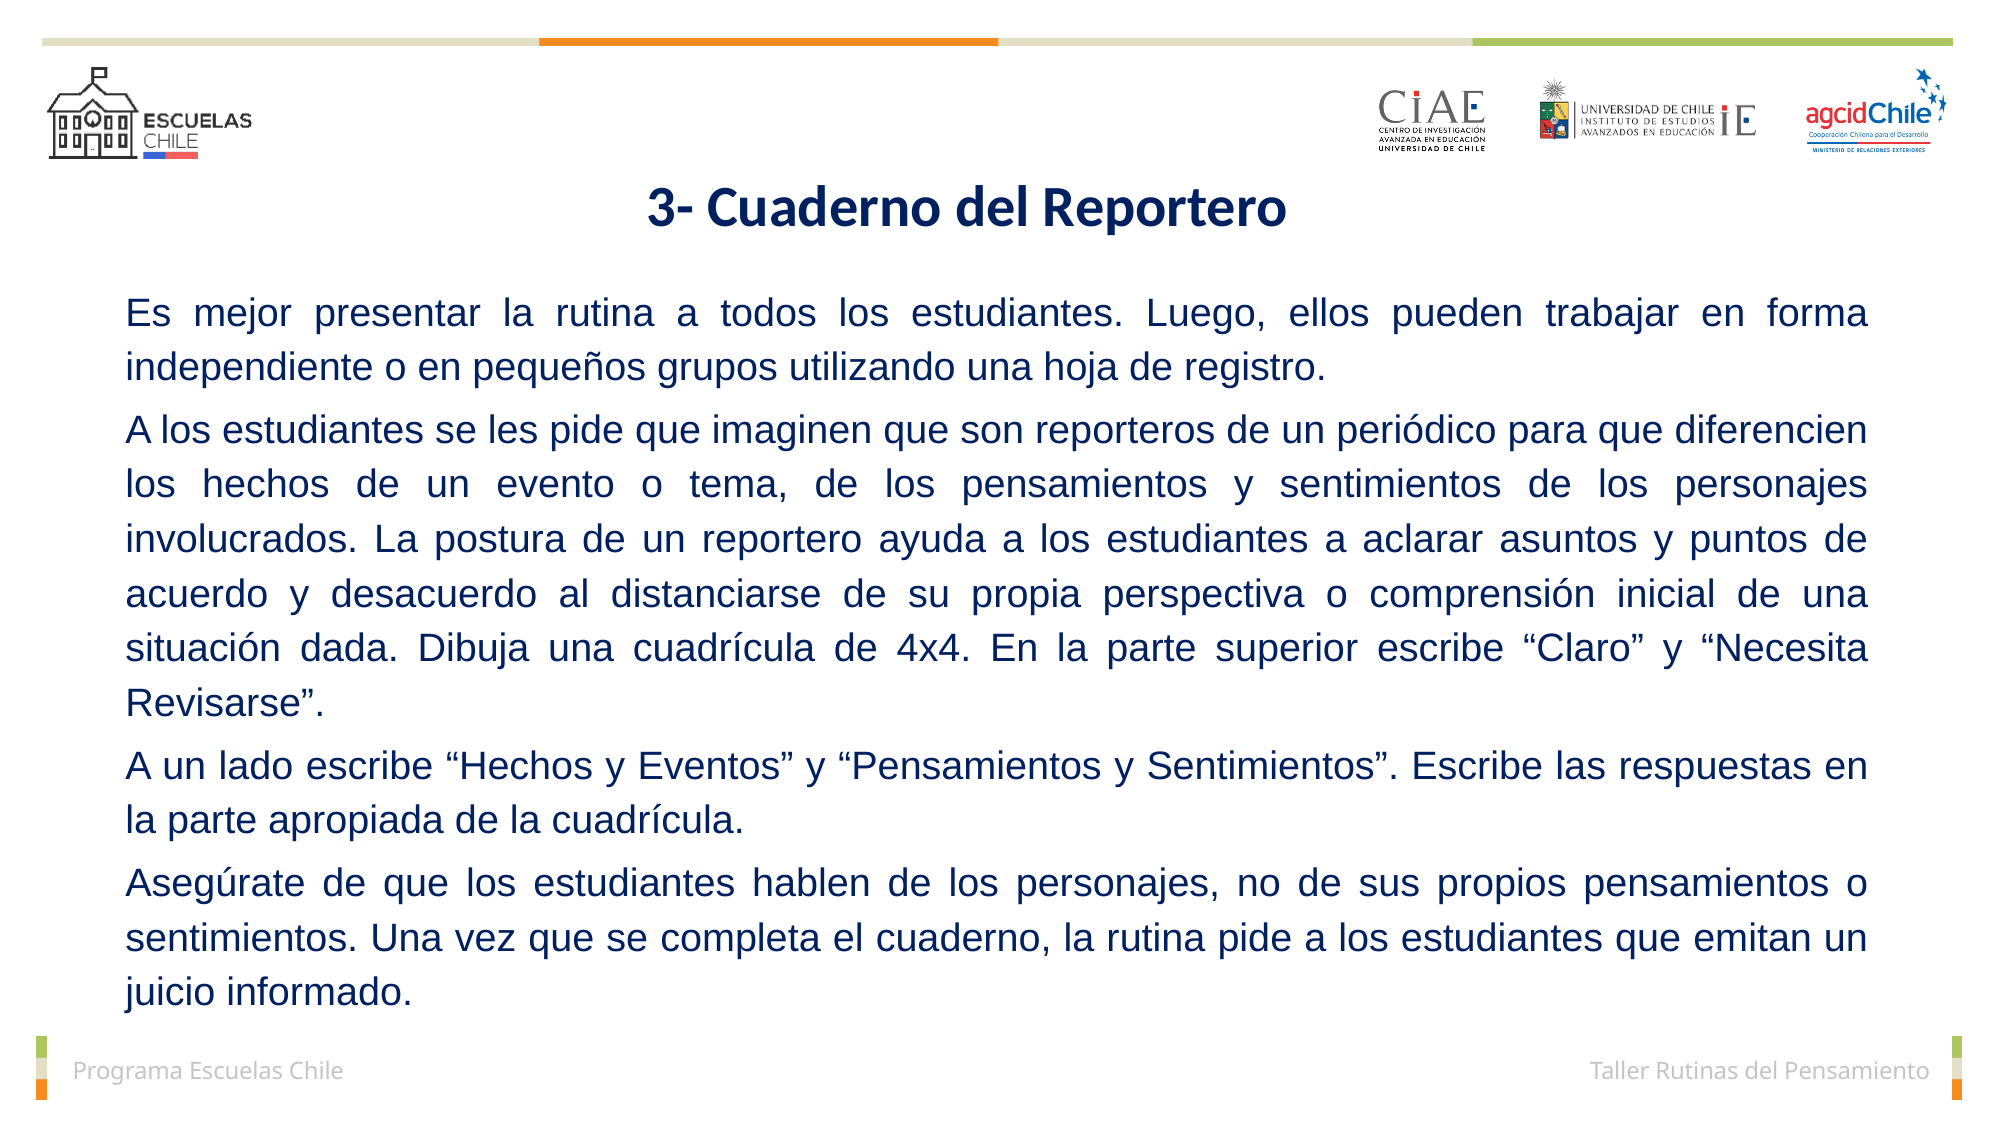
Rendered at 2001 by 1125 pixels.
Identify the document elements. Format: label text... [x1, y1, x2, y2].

picture [1369, 65, 1950, 161]
picture [46, 67, 253, 159]
picture [36, 1036, 47, 1100]
text_box Es mejor presentar la rutina a todos los estudiantes. Luego, ellos pueden trabajar en forma independiente o en pequeños grupos utilizando una hoja de registro. A los estudiantes se les pide que imaginen que son reporteros de un periódico para que diferencien los hechos de un evento o tema, de los pensamientos y sentimientos de los personajes involucrados. La postura de un reportero ayuda a los estudiantes a aclarar asuntos y puntos de acuerdo y desacuerdo al distanciarse de su propia perspectiva o comprensión inicial de una situación dada. Dibuja una cuadrícula de 4x4. En la parte superior escribe “Claro” y “Necesita Revisarse”. A un lado escribe “Hechos y Eventos” y “Pensamientos y Sentimientos”. Escribe las respuestas en la parte apropiada de la cuadrícula. Asegúrate de que los estudiantes hablen de los personajes, no de sus propios pensamientos o sentimientos. Una vez que se completa el cuaderno, la rutina pide a los estudiantes que emitan un juicio informado. [110, 264, 1886, 1029]
picture [1952, 1036, 1962, 1100]
picture [42, 38, 1953, 46]
text_box 3- Cuaderno del Reportero [631, 153, 1364, 254]
